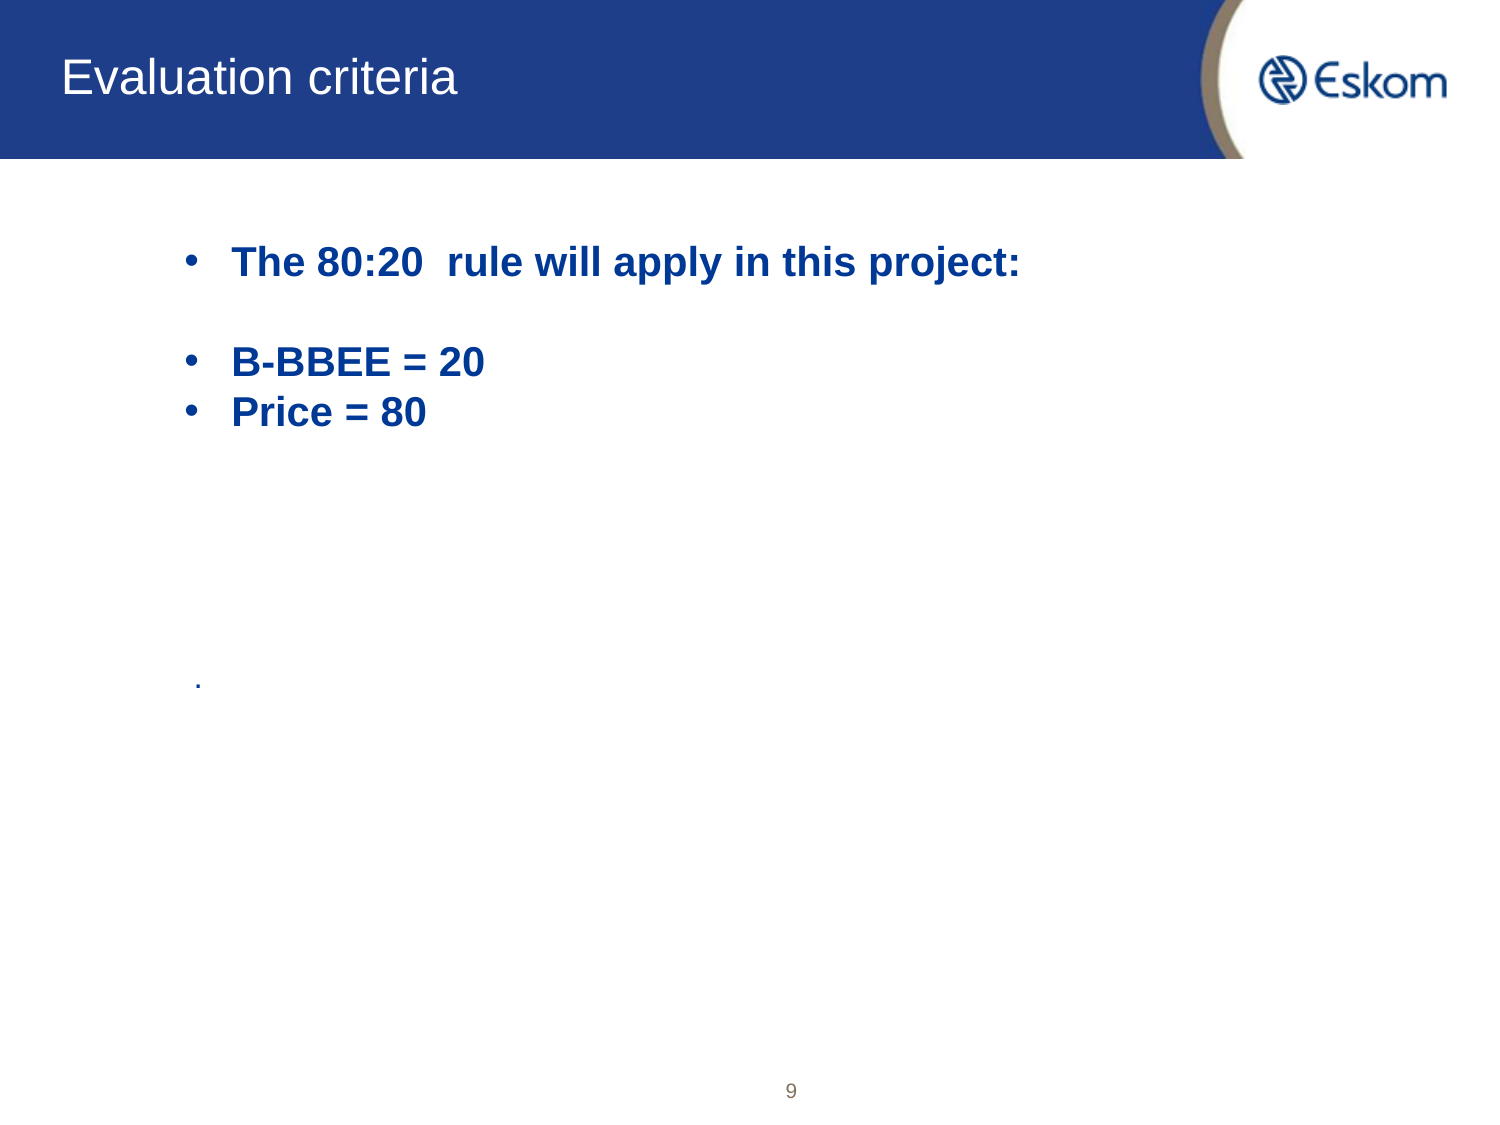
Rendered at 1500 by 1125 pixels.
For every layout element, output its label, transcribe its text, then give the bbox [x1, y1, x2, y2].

slide_number 9 [643, 1058, 798, 1103]
picture [0, 0, 1246, 159]
title Evaluation criteria [32, 53, 1179, 106]
picture [1257, 55, 1450, 105]
text_box The 80:20 rule will apply in this project: B-BBEE = 20 Price = 80 . [169, 177, 1349, 703]
